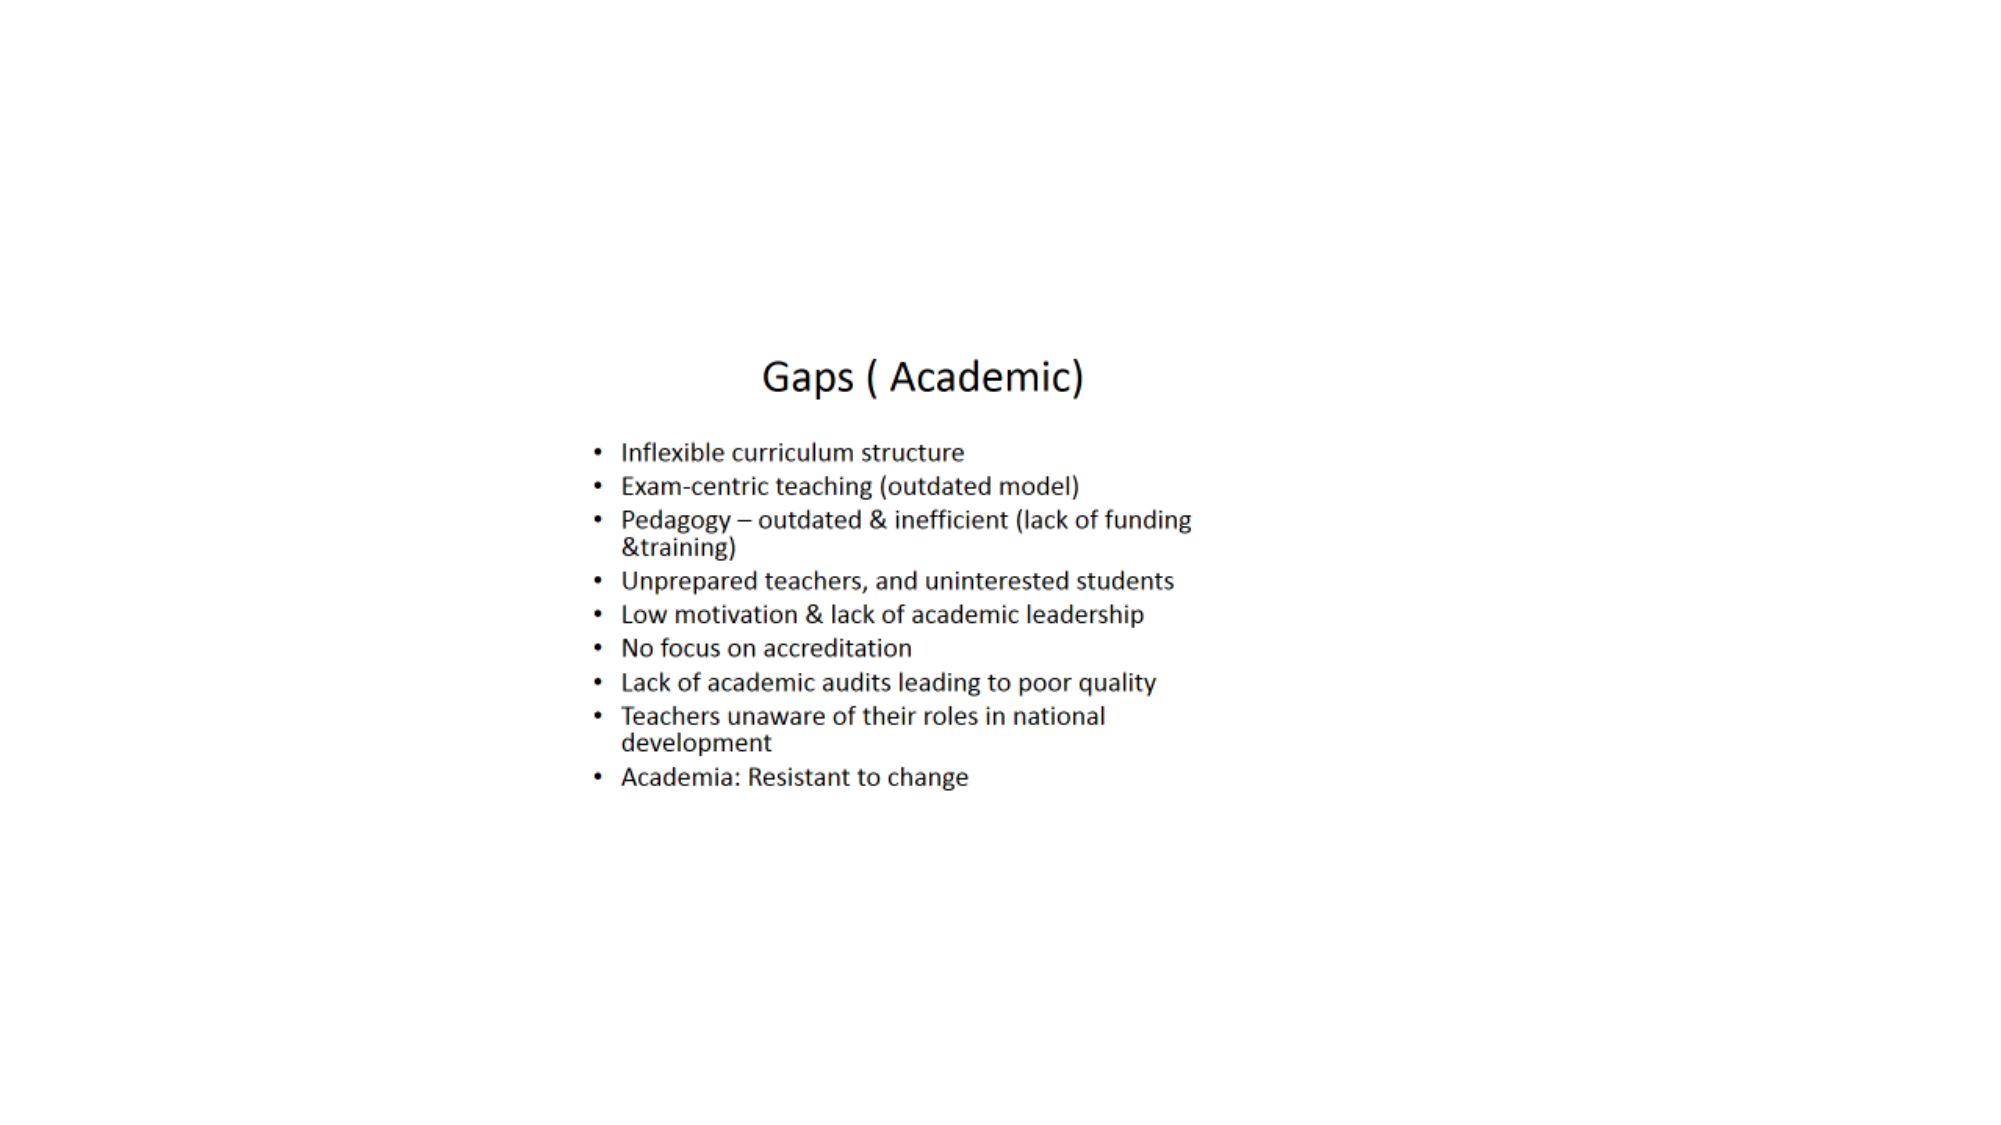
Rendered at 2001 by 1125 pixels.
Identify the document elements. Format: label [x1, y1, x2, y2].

picture [548, 306, 1299, 869]
